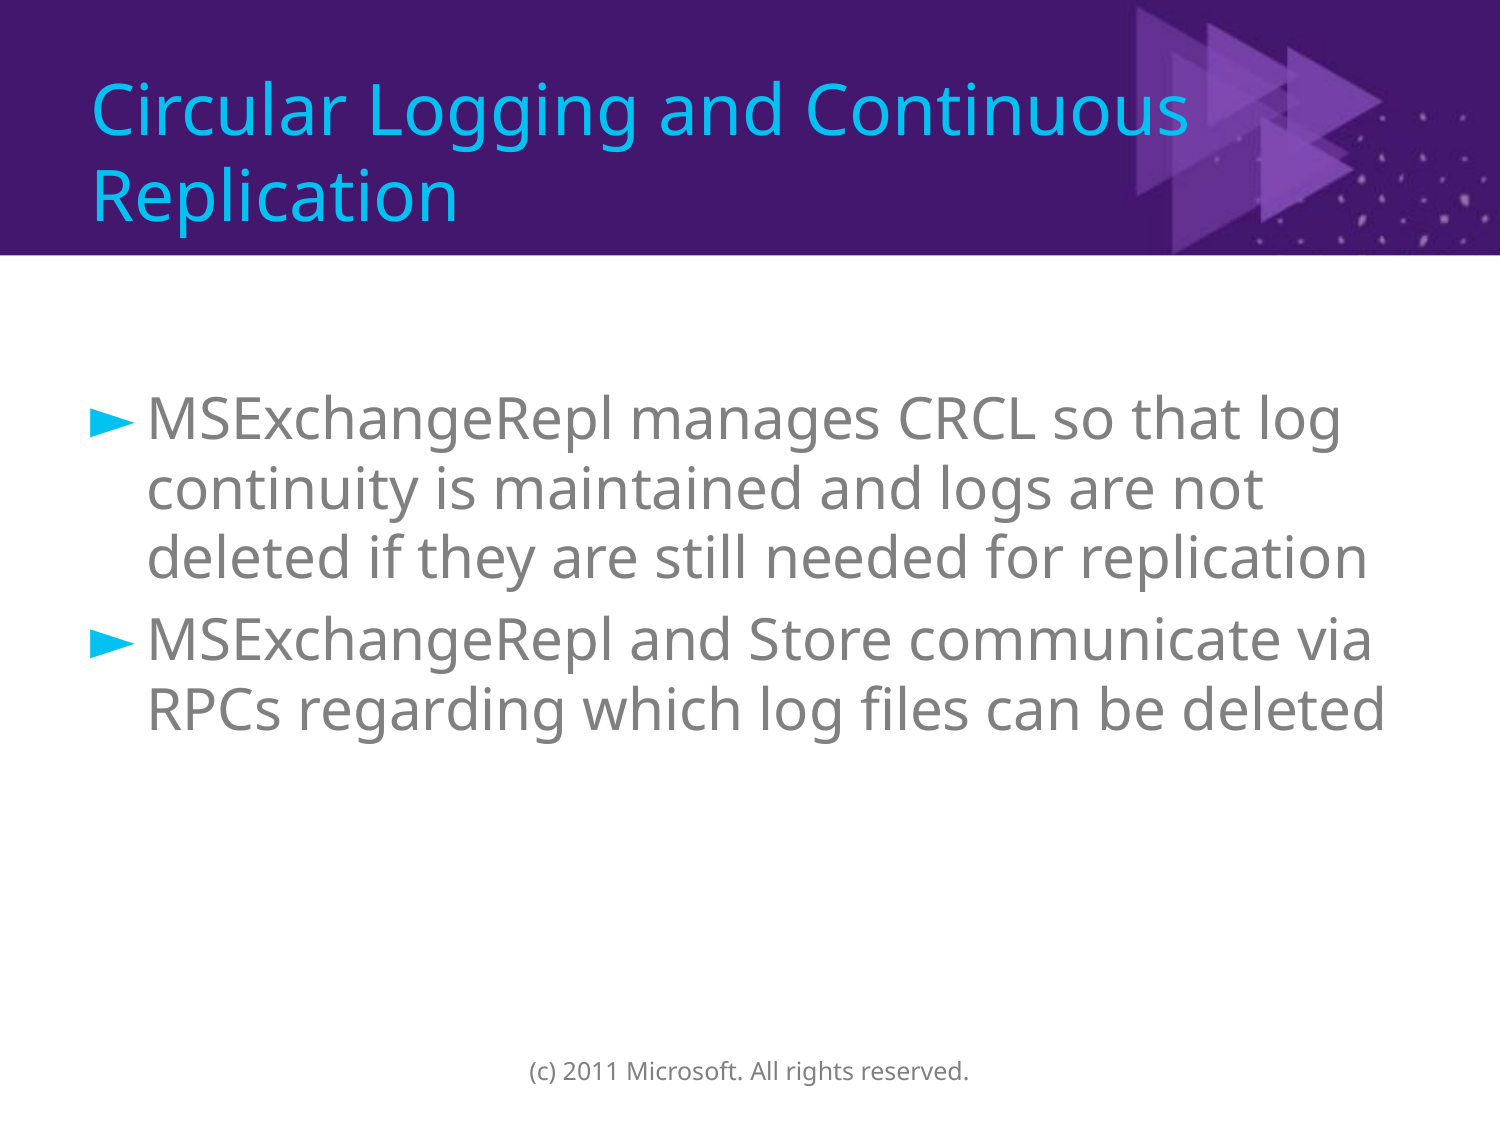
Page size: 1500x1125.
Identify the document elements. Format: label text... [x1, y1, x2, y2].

picture [0, 0, 1500, 255]
footer (c) 2011 Microsoft. All rights reserved. [512, 1042, 988, 1103]
list MSExchangeRepl manages CRCL so that log continuity is maintained and logs are not deleted if they are still needed for replication MSExchangeRepl and Store communicate via RPCs regarding which log files can be deleted [75, 373, 1425, 1005]
title Circular Logging and Continuous Replication [75, 56, 1425, 244]
